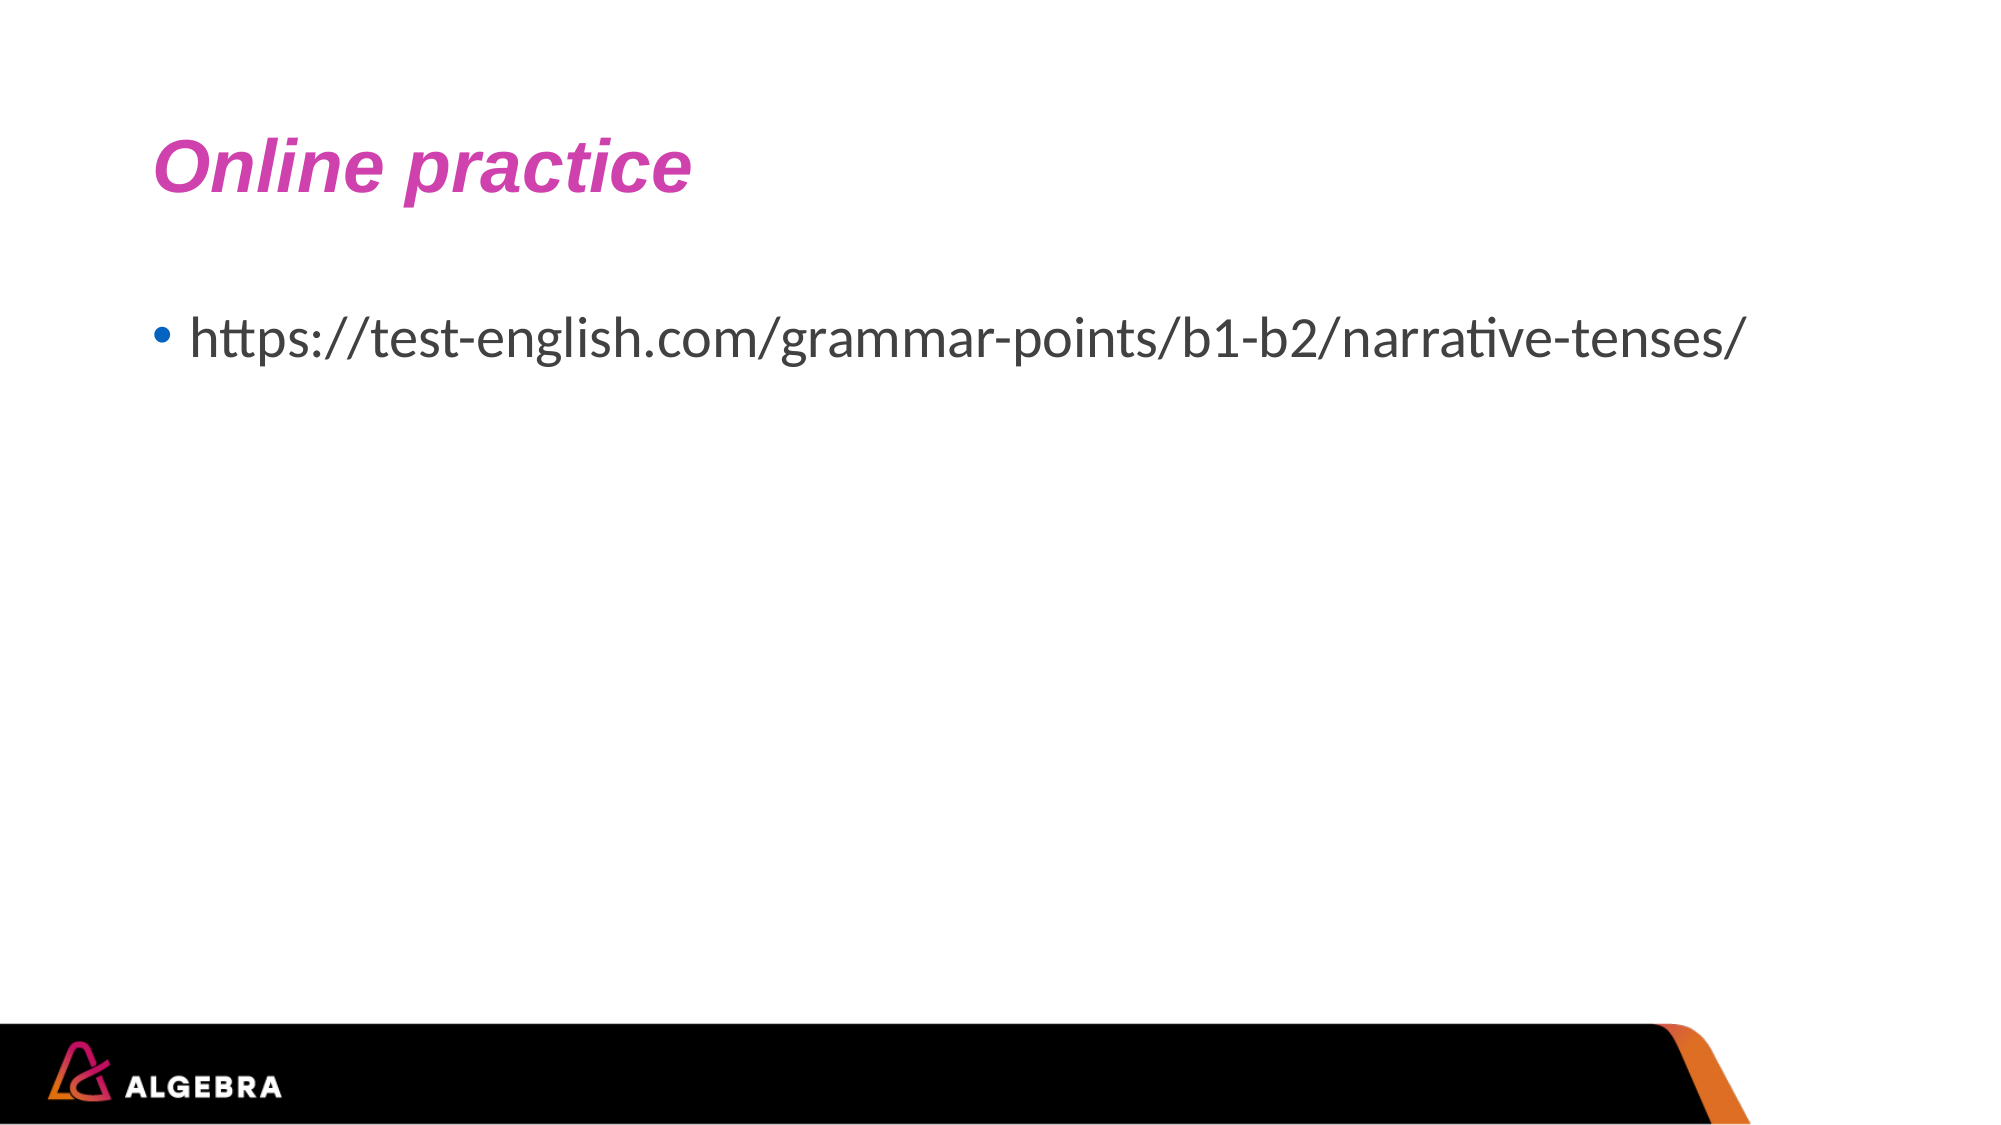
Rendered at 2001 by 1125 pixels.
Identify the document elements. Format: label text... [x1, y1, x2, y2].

title Online practice [137, 59, 1863, 278]
picture [0, 1023, 1958, 1125]
list https://test-english.com/grammar-points/b1-b2/narrative-tenses/ [137, 299, 1863, 1014]
